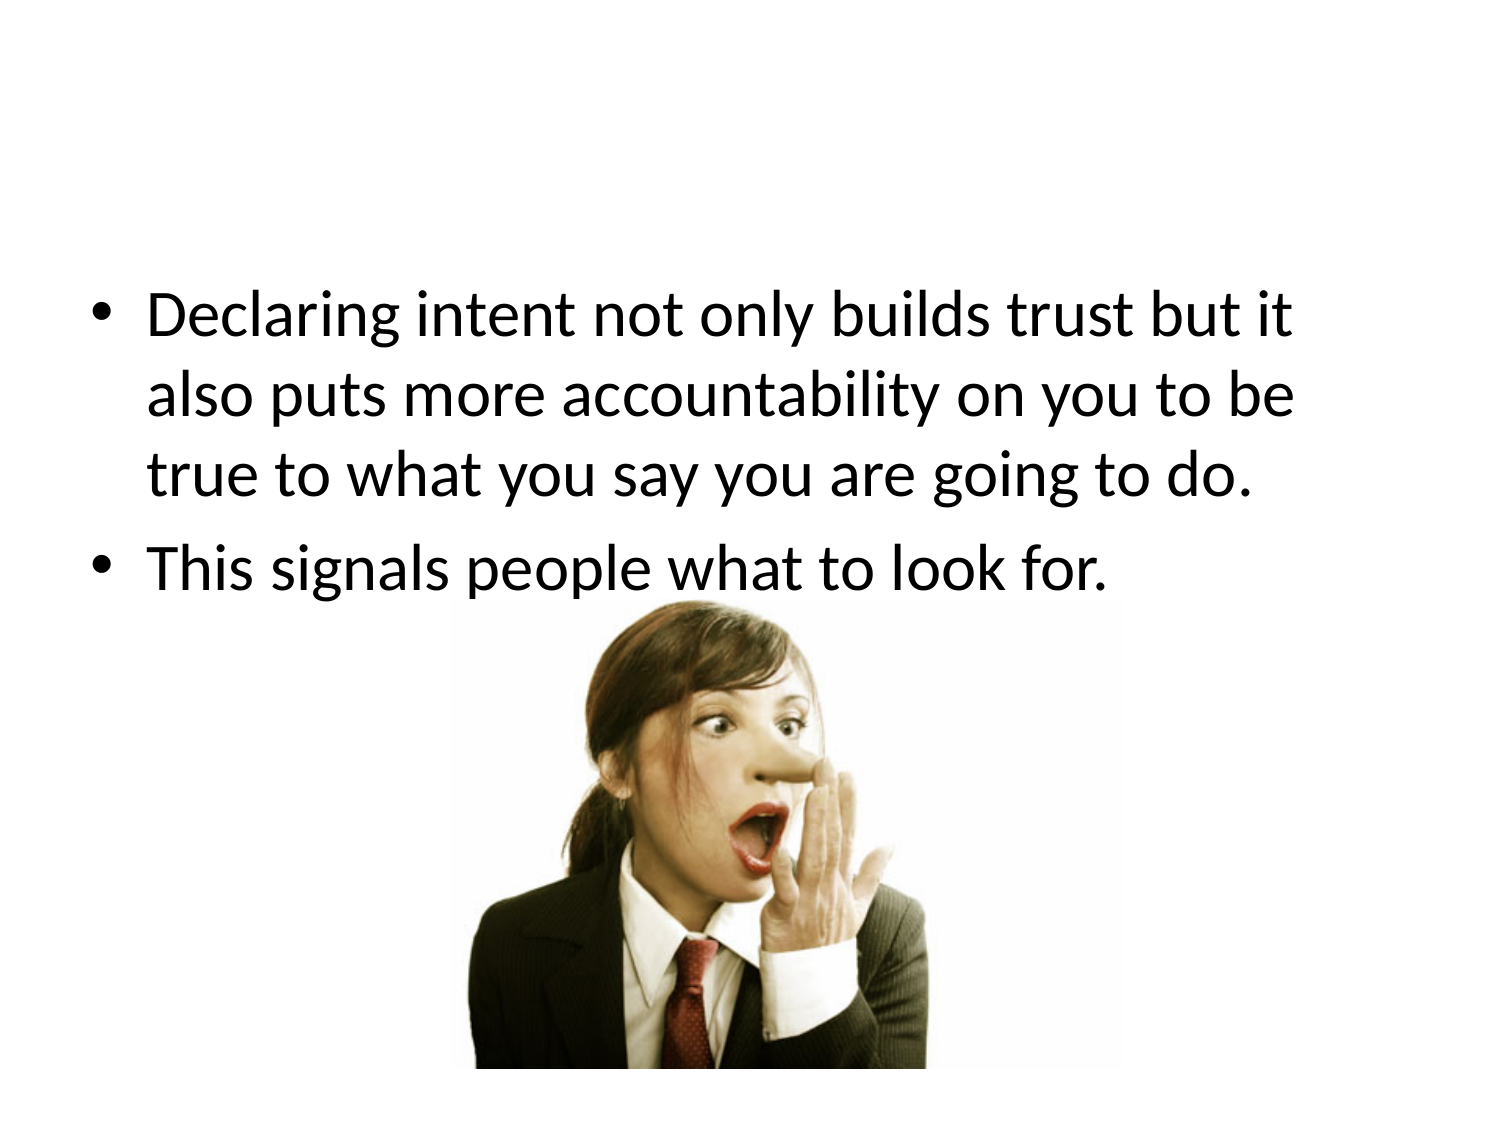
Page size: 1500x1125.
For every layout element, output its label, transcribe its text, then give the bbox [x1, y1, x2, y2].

picture [449, 599, 1124, 1069]
list Declaring intent not only builds trust but it also puts more accountability on you to be true to what you say you are going to do. This signals people what to look for. [75, 262, 1425, 1005]
